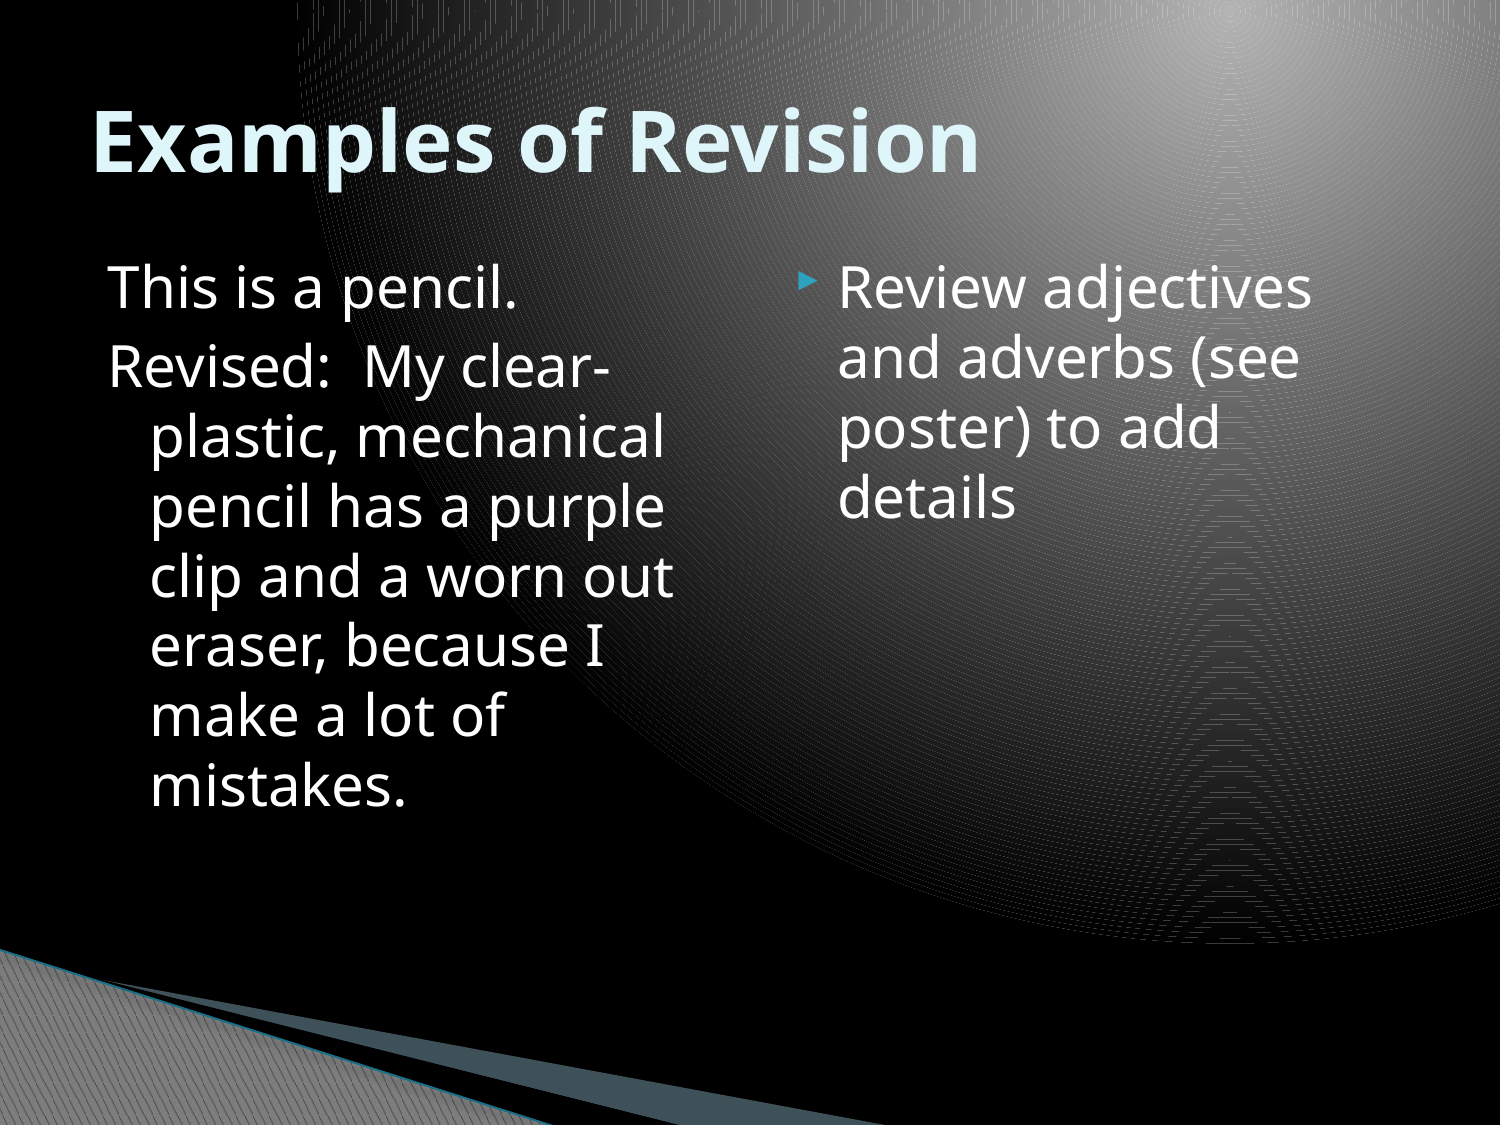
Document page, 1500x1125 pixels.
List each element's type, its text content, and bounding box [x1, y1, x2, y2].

title Examples of Revision [75, 45, 1425, 233]
picture [0, 952, 543, 1125]
list This is a pencil. Revised: My clear-plastic, mechanical pencil has a purple clip and a worn out eraser, because I make a lot of mistakes. [75, 243, 738, 986]
list Review adjectives and adverbs (see poster) to add details [762, 243, 1425, 986]
